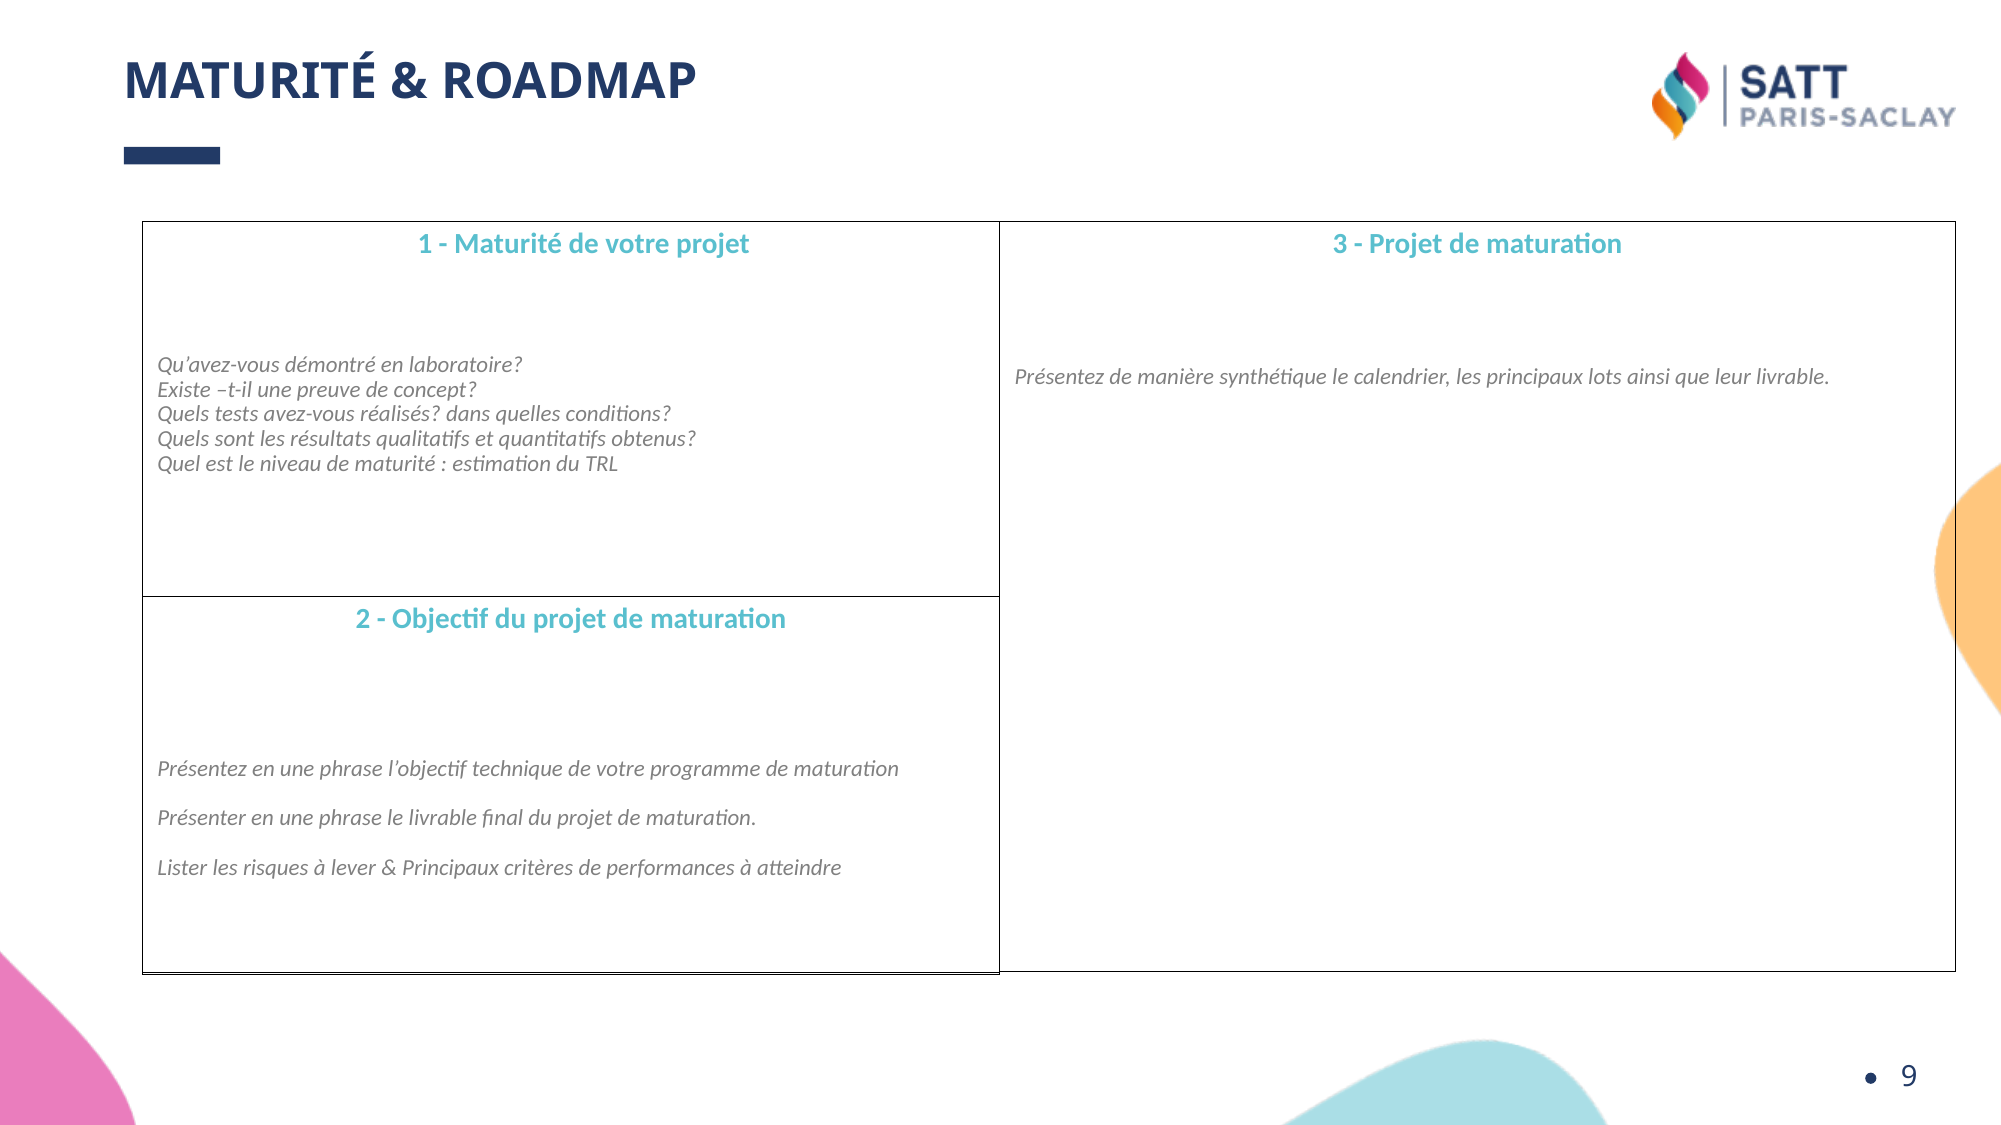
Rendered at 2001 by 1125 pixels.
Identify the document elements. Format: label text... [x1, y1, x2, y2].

text_box 3 - Projet de maturation Présentez de manière synthétique le calendrier, les principaux lots ainsi que leur livrable. [999, 221, 1956, 972]
slide_number 9 [1886, 1050, 2000, 1117]
title Maturité & roadmap [108, 0, 1217, 165]
list 1 - Maturité de votre projet Qu’avez-vous démontré en laboratoire? Existe –t-il une preuve de concept? Quels tests avez-vous réalisés? dans quelles conditions? Quels sont les résultats qualitatifs et quantitatifs obtenus? Quel est le niveau de maturité : estimation du TRL [142, 221, 999, 596]
picture [1652, 52, 1956, 141]
text_box 2 - Objectif du projet de maturation Présentez en une phrase l’objectif technique de votre programme de maturation Présenter en une phrase le livrable final du projet de maturation. Lister les risques à lever & Principaux critères de performances à atteindre [142, 596, 1000, 973]
